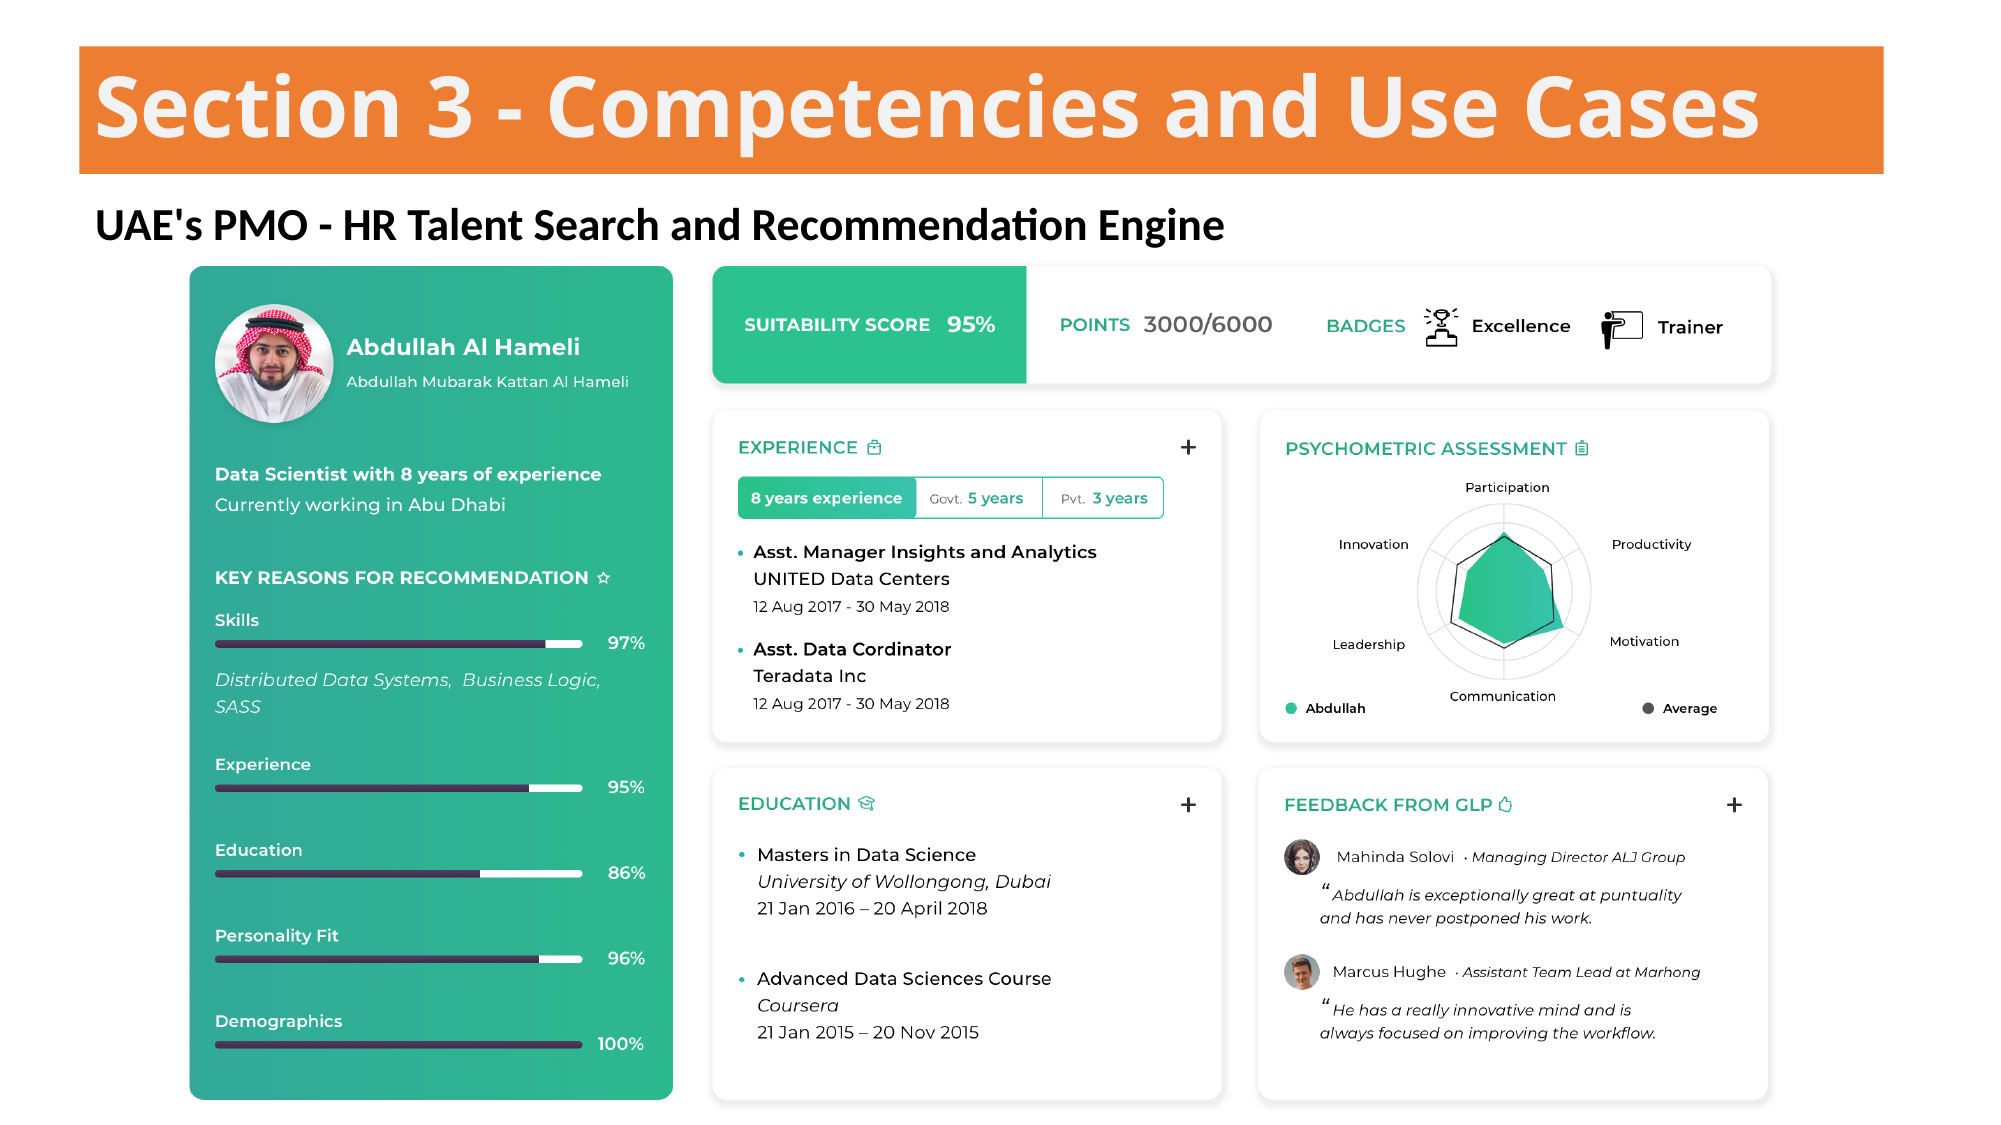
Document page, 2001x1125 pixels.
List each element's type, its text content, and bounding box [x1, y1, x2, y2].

picture [87, 243, 1872, 1125]
text_box Section 3 - Competencies and Use Cases [79, 46, 1884, 174]
text_box UAE's PMO - HR Talent Search and Recommendation Engine [80, 187, 1939, 313]
